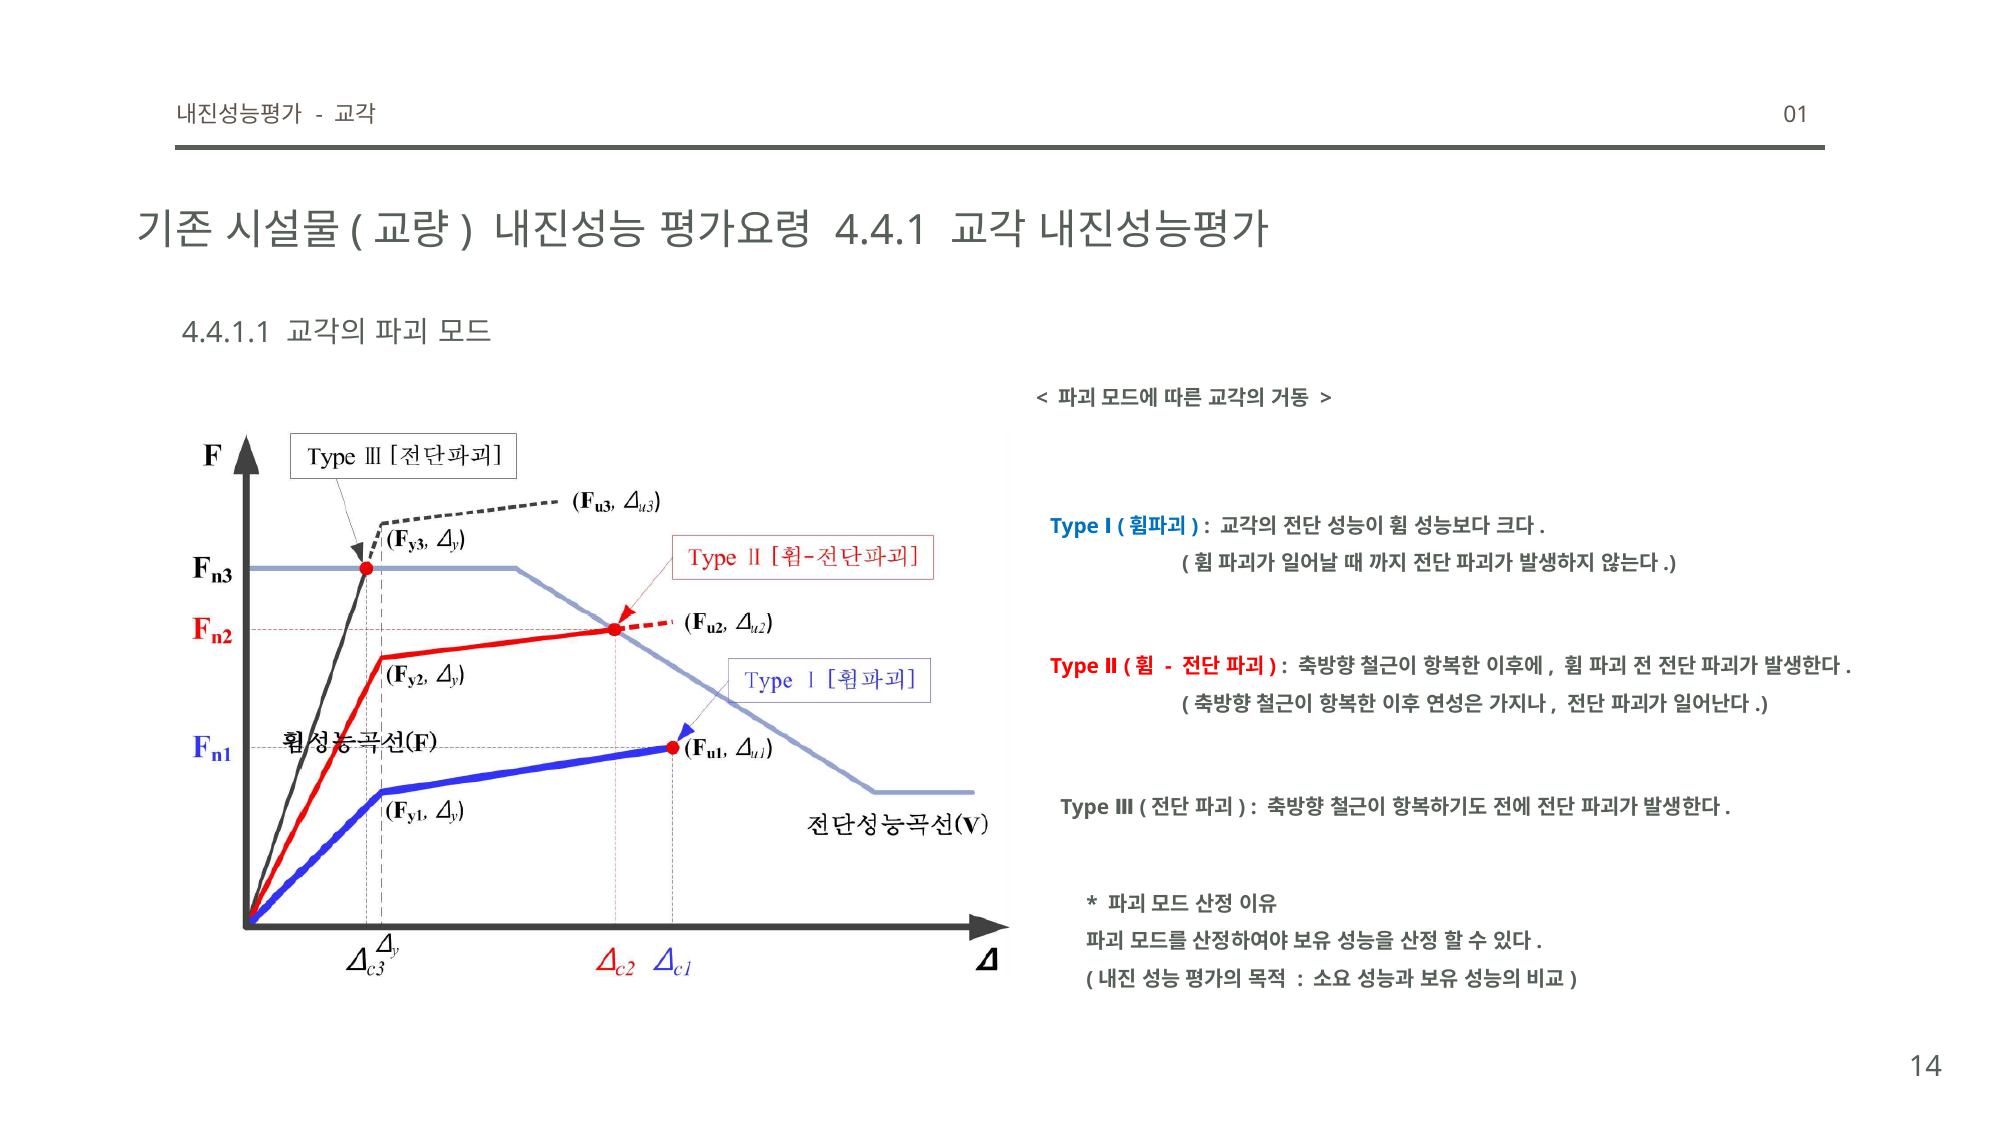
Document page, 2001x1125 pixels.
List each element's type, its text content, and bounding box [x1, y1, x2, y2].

text_box 14 [1893, 1039, 1957, 1090]
text_box * 파괴 모드 산정 이유 파괴 모드를 산정하여야 보유 성능을 산정 할 수 있다. (내진 성능 평가의 목적 : 소요 성능과 보유 성능의 비교) [1071, 870, 1842, 998]
picture [184, 403, 1022, 990]
text_box Type Ⅱ (휨 - 전단 파괴) : 축방향 철근이 항복한 이후에, 휨 파괴 전 전단 파괴가 발생한다. (축방향 철근이 항복한 이후 연성은 가지나, 전단 파괴가 일어난다.) [1035, 633, 1958, 723]
text_box Type Ⅲ (전단 파괴) : 축방향 철근이 항복하기도 전에 전단 파괴가 발생한다. [1045, 773, 1968, 864]
text_box Type Ⅰ (휨파괴) : 교각의 전단 성능이 휨 성능보다 크다. (휨 파괴가 일어날 때 까지 전단 파괴가 발생하지 않는다.) [1035, 492, 1958, 583]
text_box 4.4.1.1 교각의 파괴 모드 [167, 288, 769, 357]
text_box 기존 시설물(교량) 내진성능 평가요령 4.4.1 교각 내진성능평가 [121, 195, 1285, 260]
text_box < 파괴 모드에 따른 교각의 거동 > [1021, 364, 1943, 417]
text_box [167, 91, 1825, 135]
